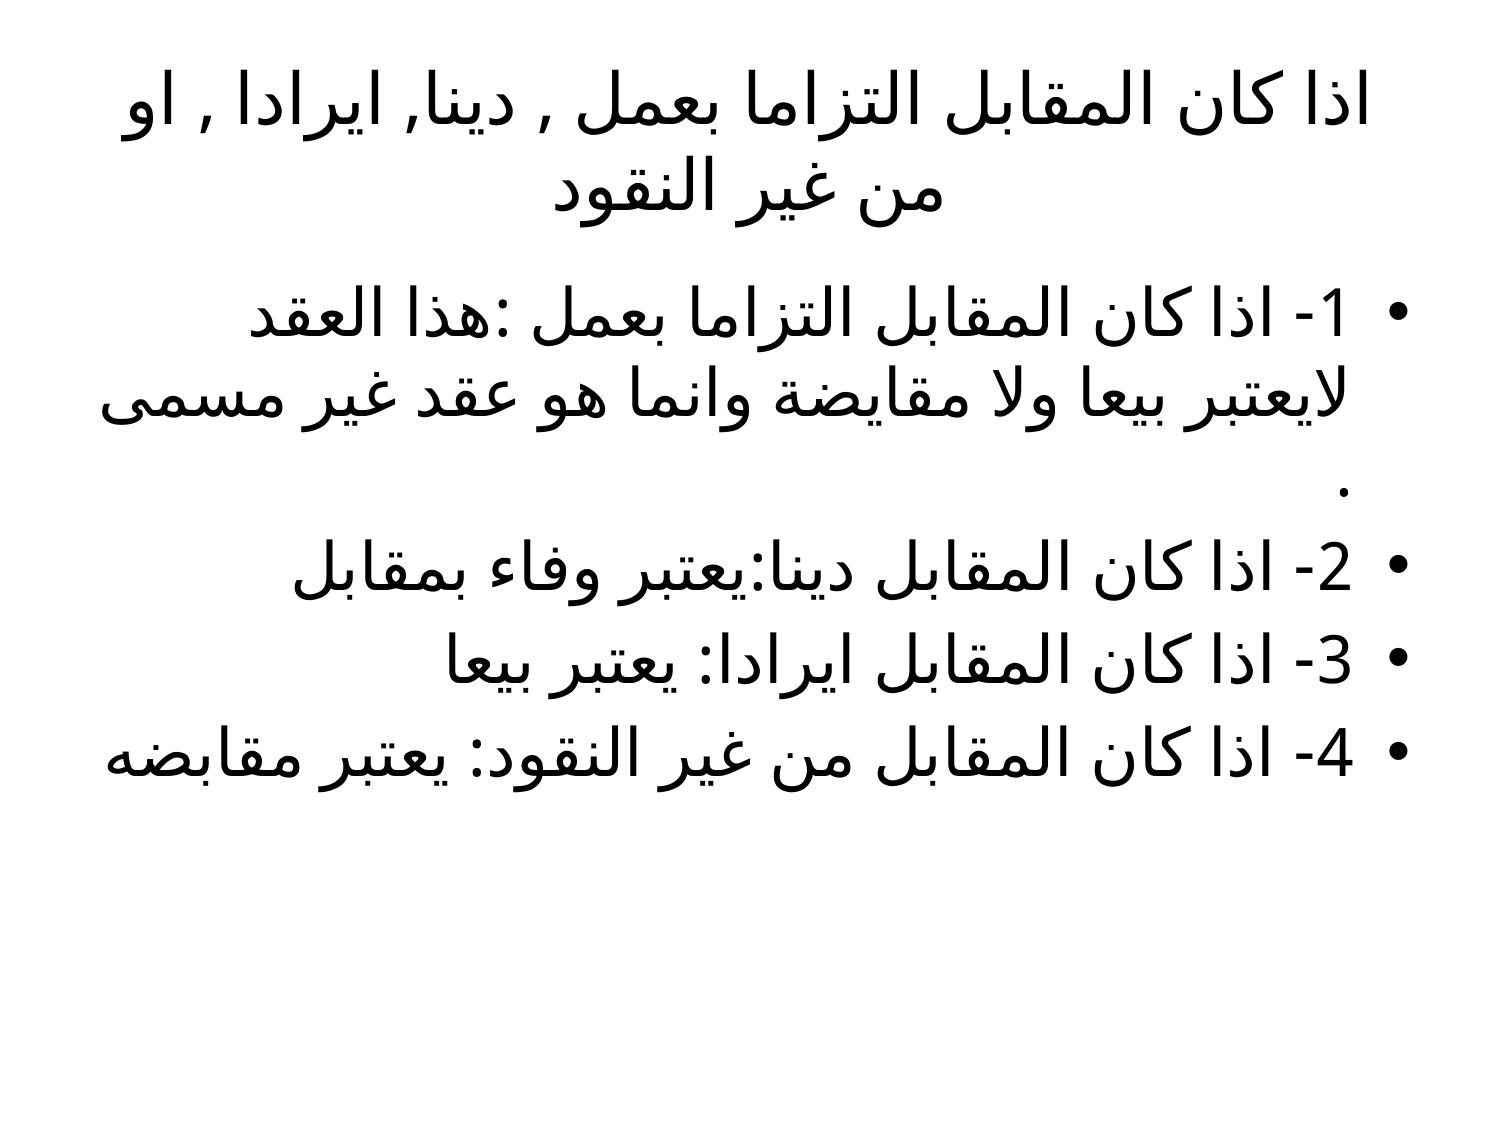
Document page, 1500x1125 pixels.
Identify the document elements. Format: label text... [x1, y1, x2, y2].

list 1- اذا كان المقابل التزاما بعمل :هذا العقد لايعتبر بيعا ولا مقايضة وانما هو عقد غير مسمى . 2- اذا كان المقابل دينا:يعتبر وفاء بمقابل 3- اذا كان المقابل ايرادا: يعتبر بيعا 4- اذا كان المقابل من غير النقود: يعتبر مقابضه [75, 262, 1425, 1005]
title اذا كان المقابل التزاما بعمل , دينا, ايرادا , او من غير النقود [75, 45, 1425, 233]
